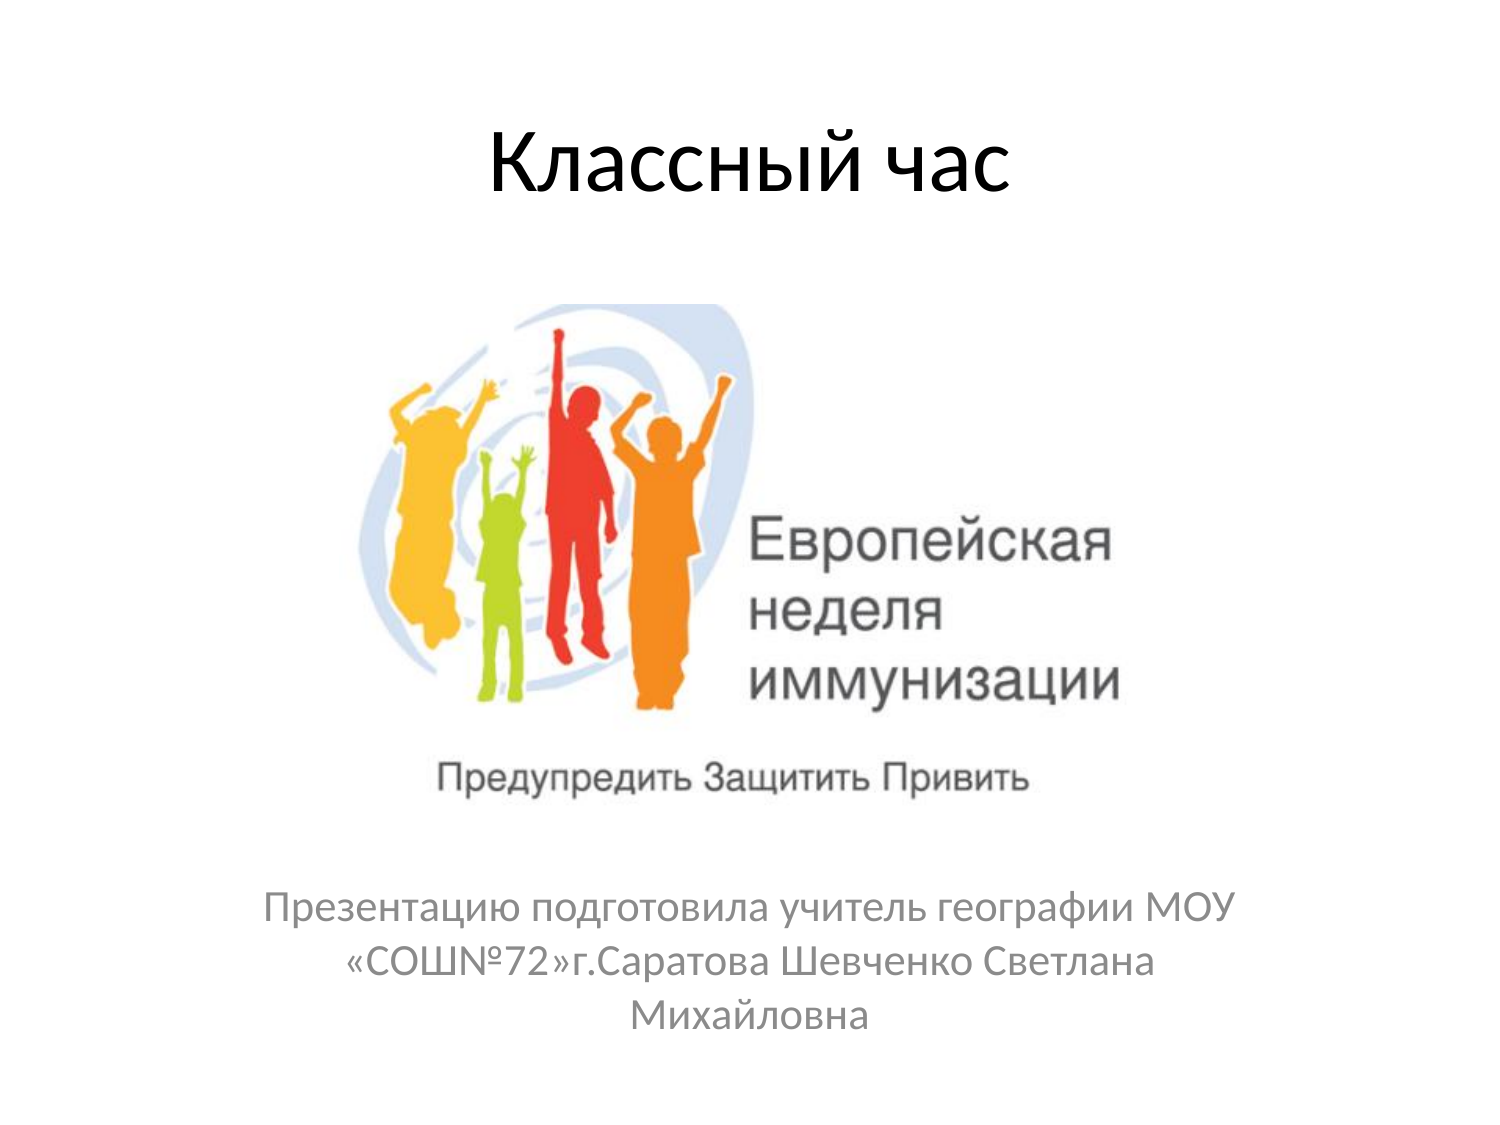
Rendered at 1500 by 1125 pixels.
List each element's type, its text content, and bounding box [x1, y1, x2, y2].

picture [339, 304, 1161, 821]
subtitle Презентацию подготовила учитель географии МОУ «СОШ№72»г.Саратова Шевченко Светлана Михайловна [225, 869, 1275, 1047]
title Классный час [112, 30, 1388, 279]
